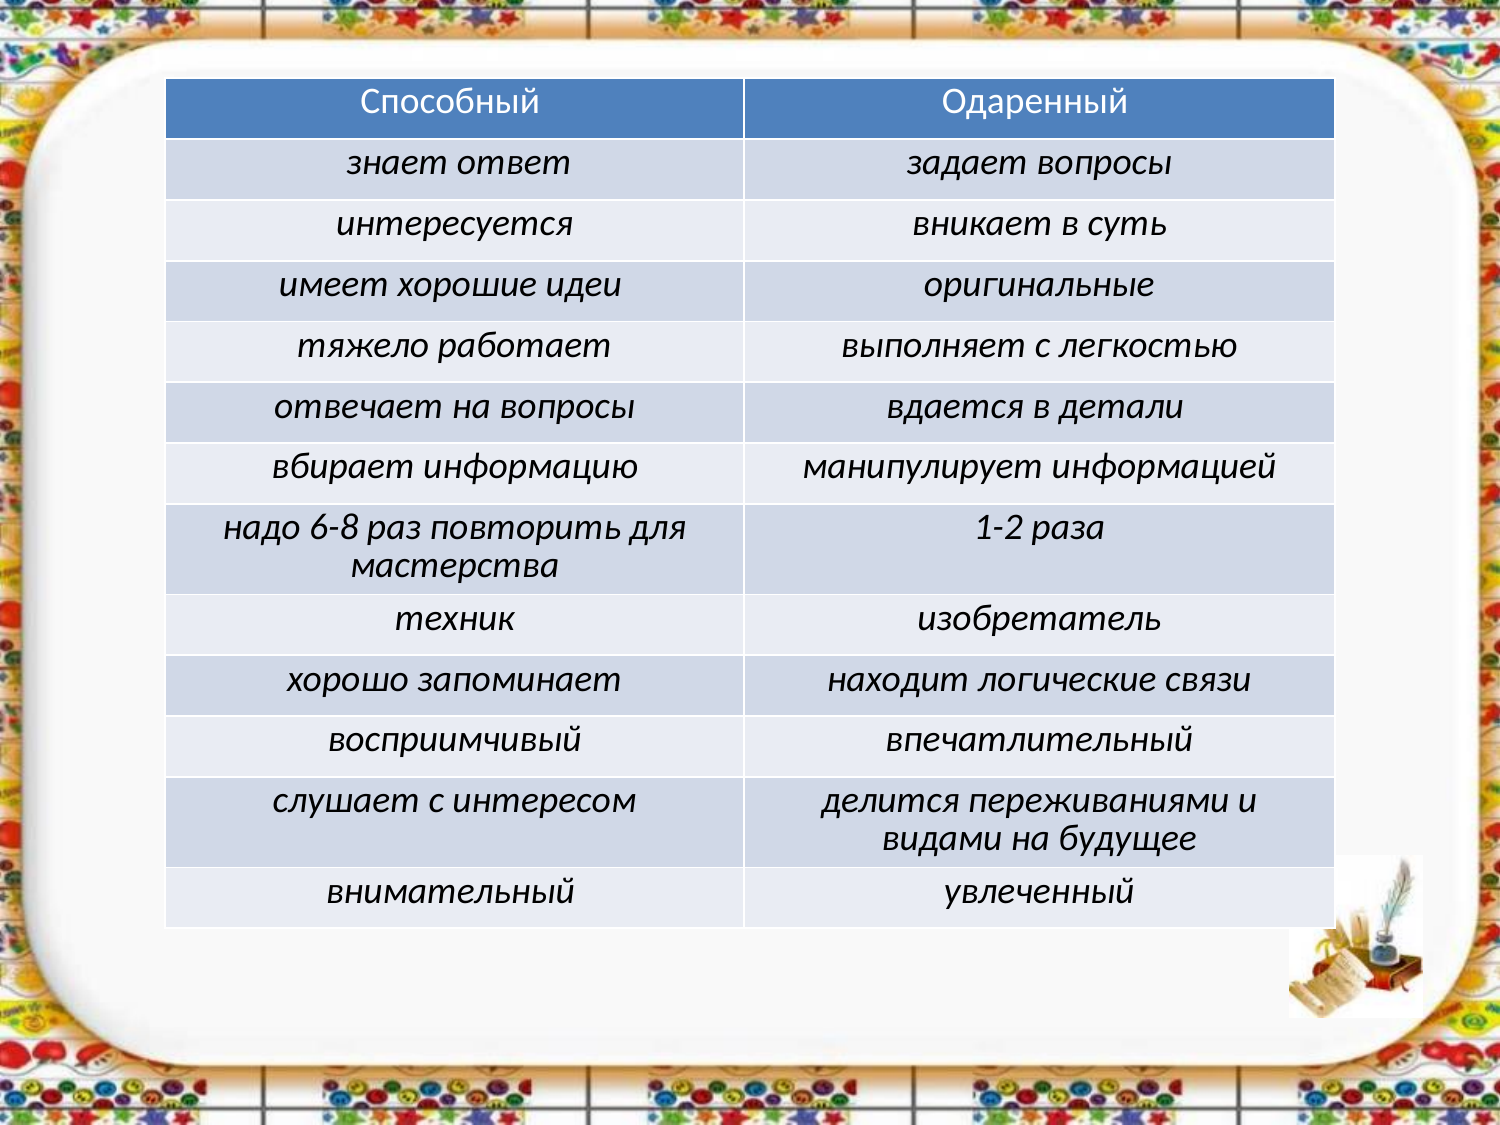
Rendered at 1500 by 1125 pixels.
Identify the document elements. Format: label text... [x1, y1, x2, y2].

table_cell увлеченный [745, 868, 1334, 927]
table_cell отвечает на вопросы [166, 383, 743, 442]
table_cell тяжело работает [166, 322, 743, 381]
table_cell внимательный [166, 868, 743, 927]
table_cell вбирает информацию [166, 444, 743, 503]
table_header Способный [166, 79, 743, 138]
table_cell хорошо запоминает [166, 656, 743, 715]
table_cell интересуется [166, 201, 743, 260]
table_cell находит логические связи [745, 656, 1334, 715]
picture [0, 0, 1500, 1125]
table_cell манипулирует информацией [745, 444, 1334, 503]
table_header Одаренный [745, 79, 1334, 138]
table_cell делится переживаниями и видами на будущее [745, 778, 1334, 867]
table_cell слушает с интересом [166, 778, 743, 867]
table_cell восприимчивый [166, 717, 743, 776]
table_cell задает вопросы [745, 140, 1334, 199]
table_cell знает ответ [166, 140, 743, 199]
table_cell оригинальные [745, 262, 1334, 321]
table_cell вдается в детали [745, 383, 1334, 442]
table_cell 1-2 раза [745, 505, 1334, 594]
table_cell впечатлительный [745, 717, 1334, 776]
table_cell надо 6-8 раз повторить для мастерства [166, 505, 743, 594]
table_cell имеет хорошие идеи [166, 262, 743, 321]
table_cell выполняет с легкостью [745, 322, 1334, 381]
table_cell техник [166, 595, 743, 654]
table_cell изобретатель [745, 595, 1334, 654]
table_cell вникает в суть [745, 201, 1334, 260]
